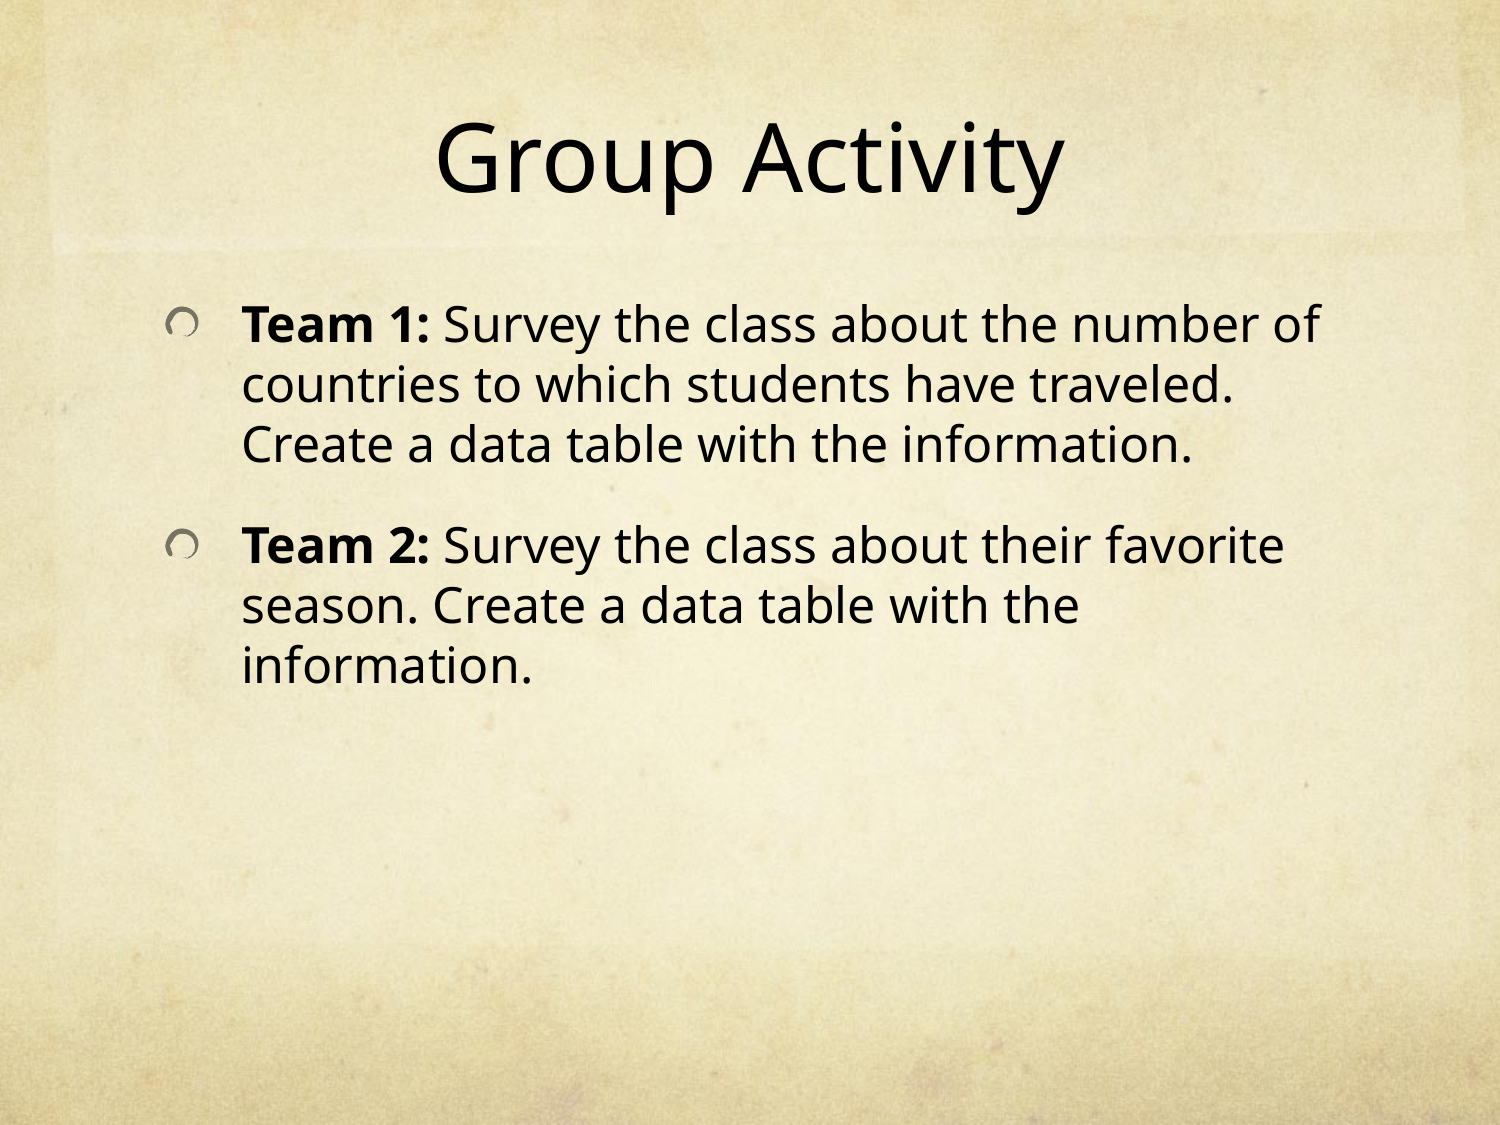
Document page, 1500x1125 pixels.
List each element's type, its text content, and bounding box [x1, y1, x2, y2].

list Team 1: Survey the class about the number of countries to which students have traveled. Create a data table with the information. Team 2: Survey the class about their favorite season. Create a data table with the information. [150, 284, 1350, 950]
picture [0, 0, 1500, 1125]
title Group Activity [150, 82, 1350, 225]
